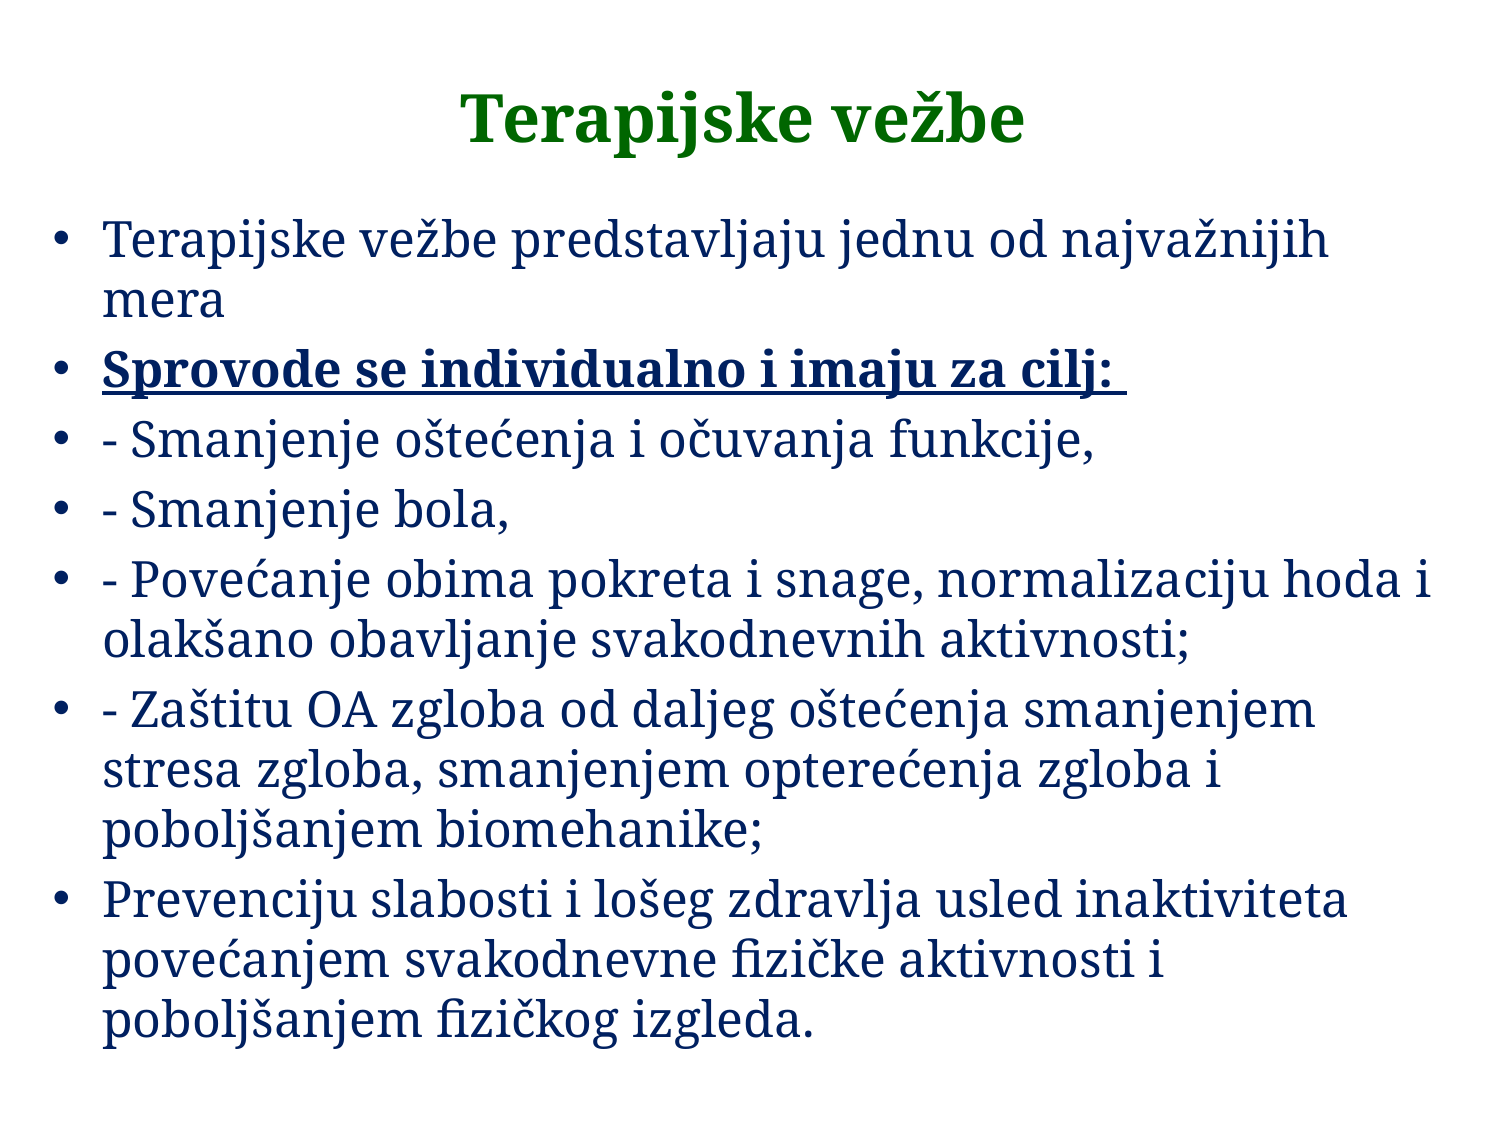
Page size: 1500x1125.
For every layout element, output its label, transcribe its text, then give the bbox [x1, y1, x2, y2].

list Terapijske vežbe predstavljaju jednu od najvažnijih mera Sprovode se individualno i imaju za cilj: - Smanjenje oštećenja i očuvanja funkcije, - Smanjenje bola, - Povećanje obima pokreta i snage, normalizaciju hoda i olakšano obavljanje svakodnevnih aktivnosti; - Zaštitu OA zgloba od daljeg oštećenja smanjenjem stresa zgloba, smanjenjem opterećenja zgloba i poboljšanjem biomehanike; Prevenciju slabosti i lošeg zdravlja usled inaktiviteta povećanjem svakodnevne fizičke aktivnosti i poboljšanjem fizičkog izgleda. [37, 200, 1463, 1075]
title Terapijske vežbe [62, 45, 1425, 188]
